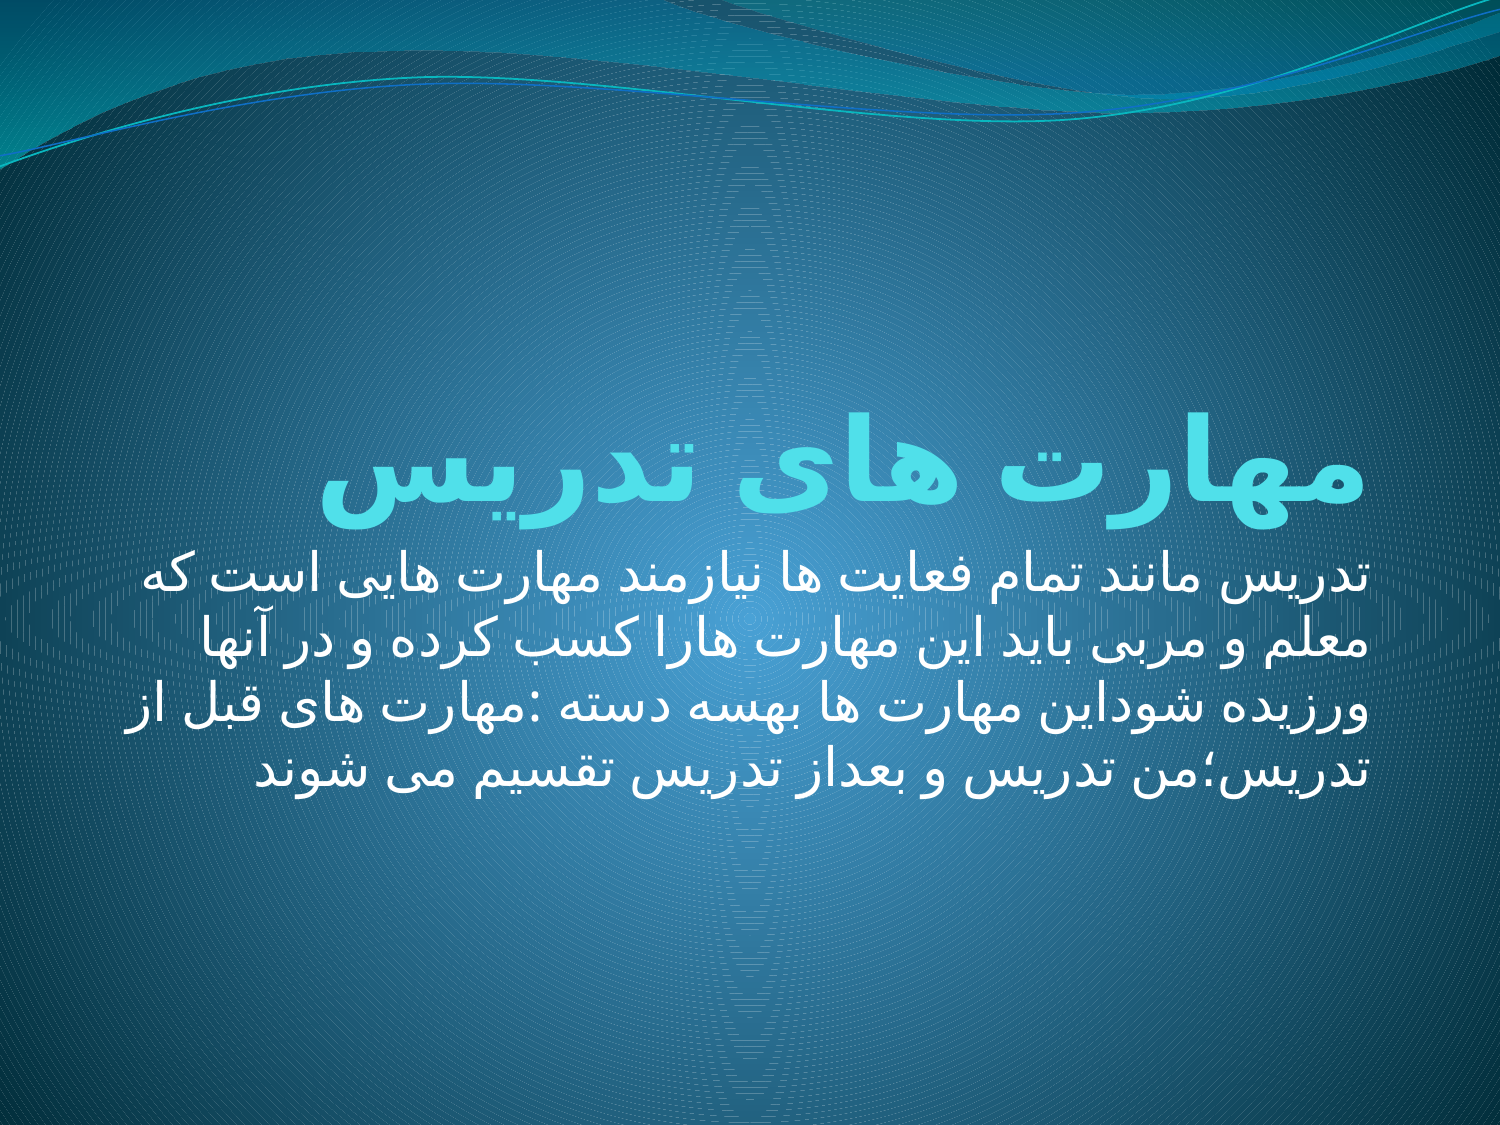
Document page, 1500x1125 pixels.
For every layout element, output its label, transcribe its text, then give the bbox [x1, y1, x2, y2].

title مهارت های تدریس [87, 224, 1376, 525]
subtitle تدریس مانند تمام فعایت ها نیازمند مهارت هایی است که معلم و مربی باید این مهارت هارا کسب کرده و در آنها ورزیده شوداین مهارت ها بهسه دسته :مهارت های قبل از تدریس؛من تدریس و بعداز تدریس تقسیم می شوند [87, 529, 1376, 818]
